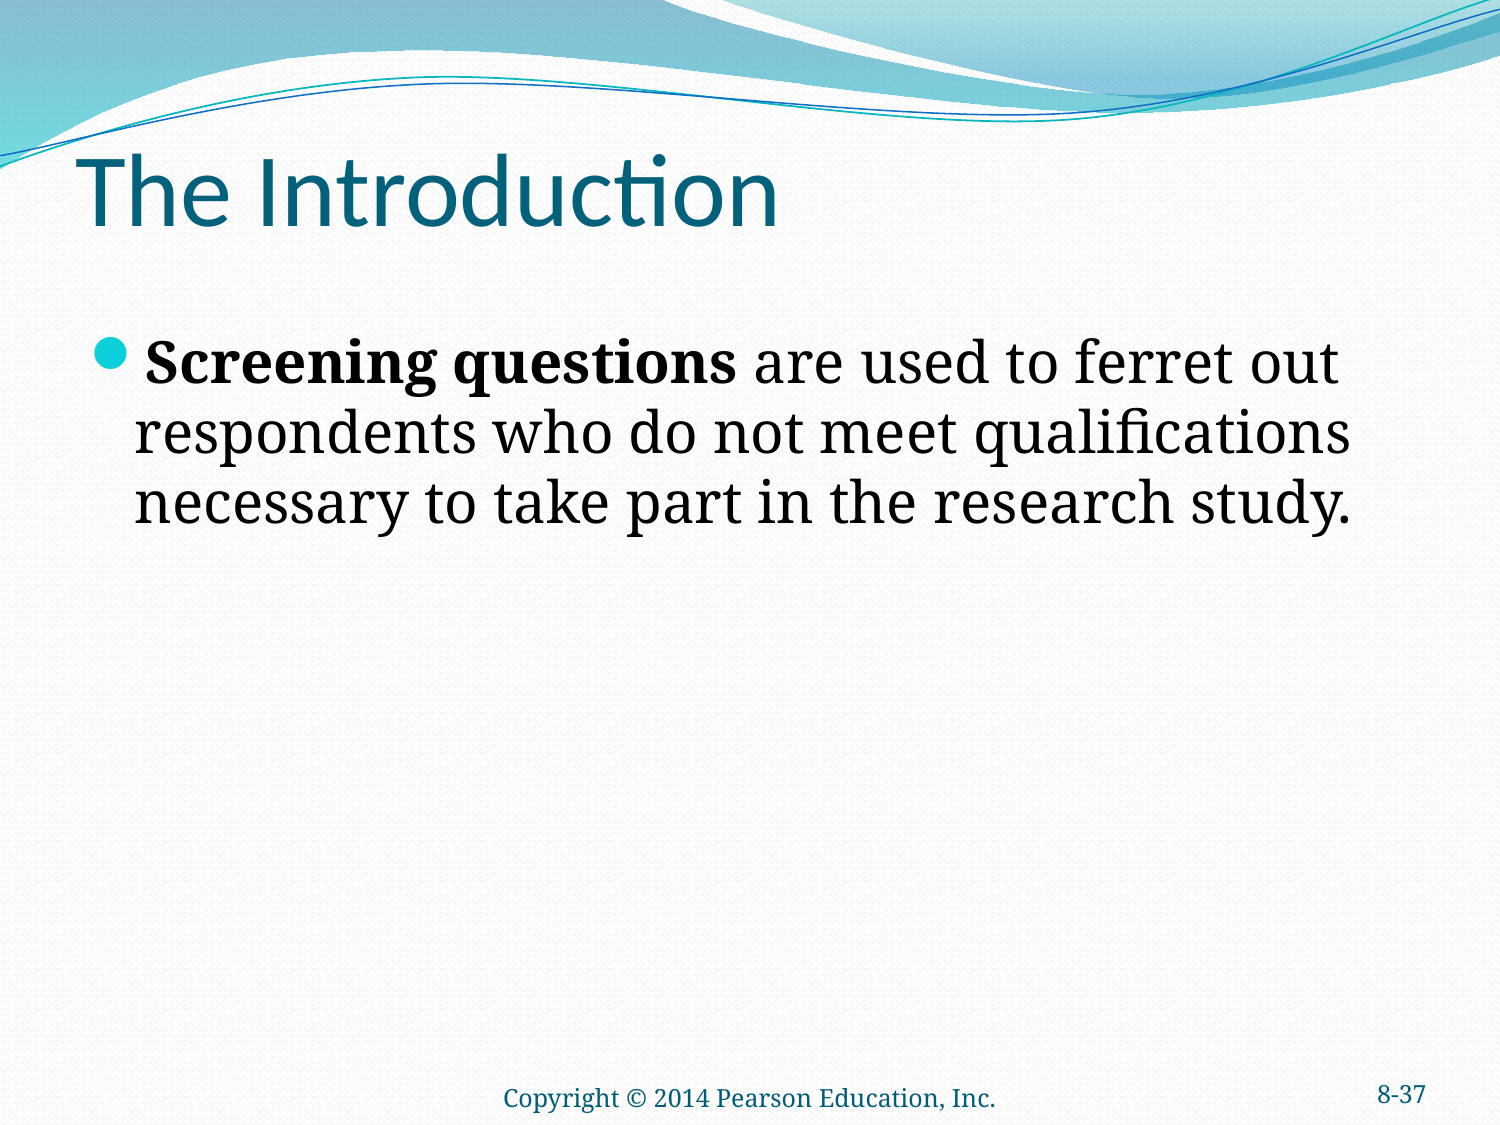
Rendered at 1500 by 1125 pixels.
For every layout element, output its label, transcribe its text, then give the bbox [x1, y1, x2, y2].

title The Introduction [75, 87, 1425, 275]
list Screening questions are used to ferret out respondents who do not meet qualifications necessary to take part in the research study. [75, 317, 1425, 1038]
